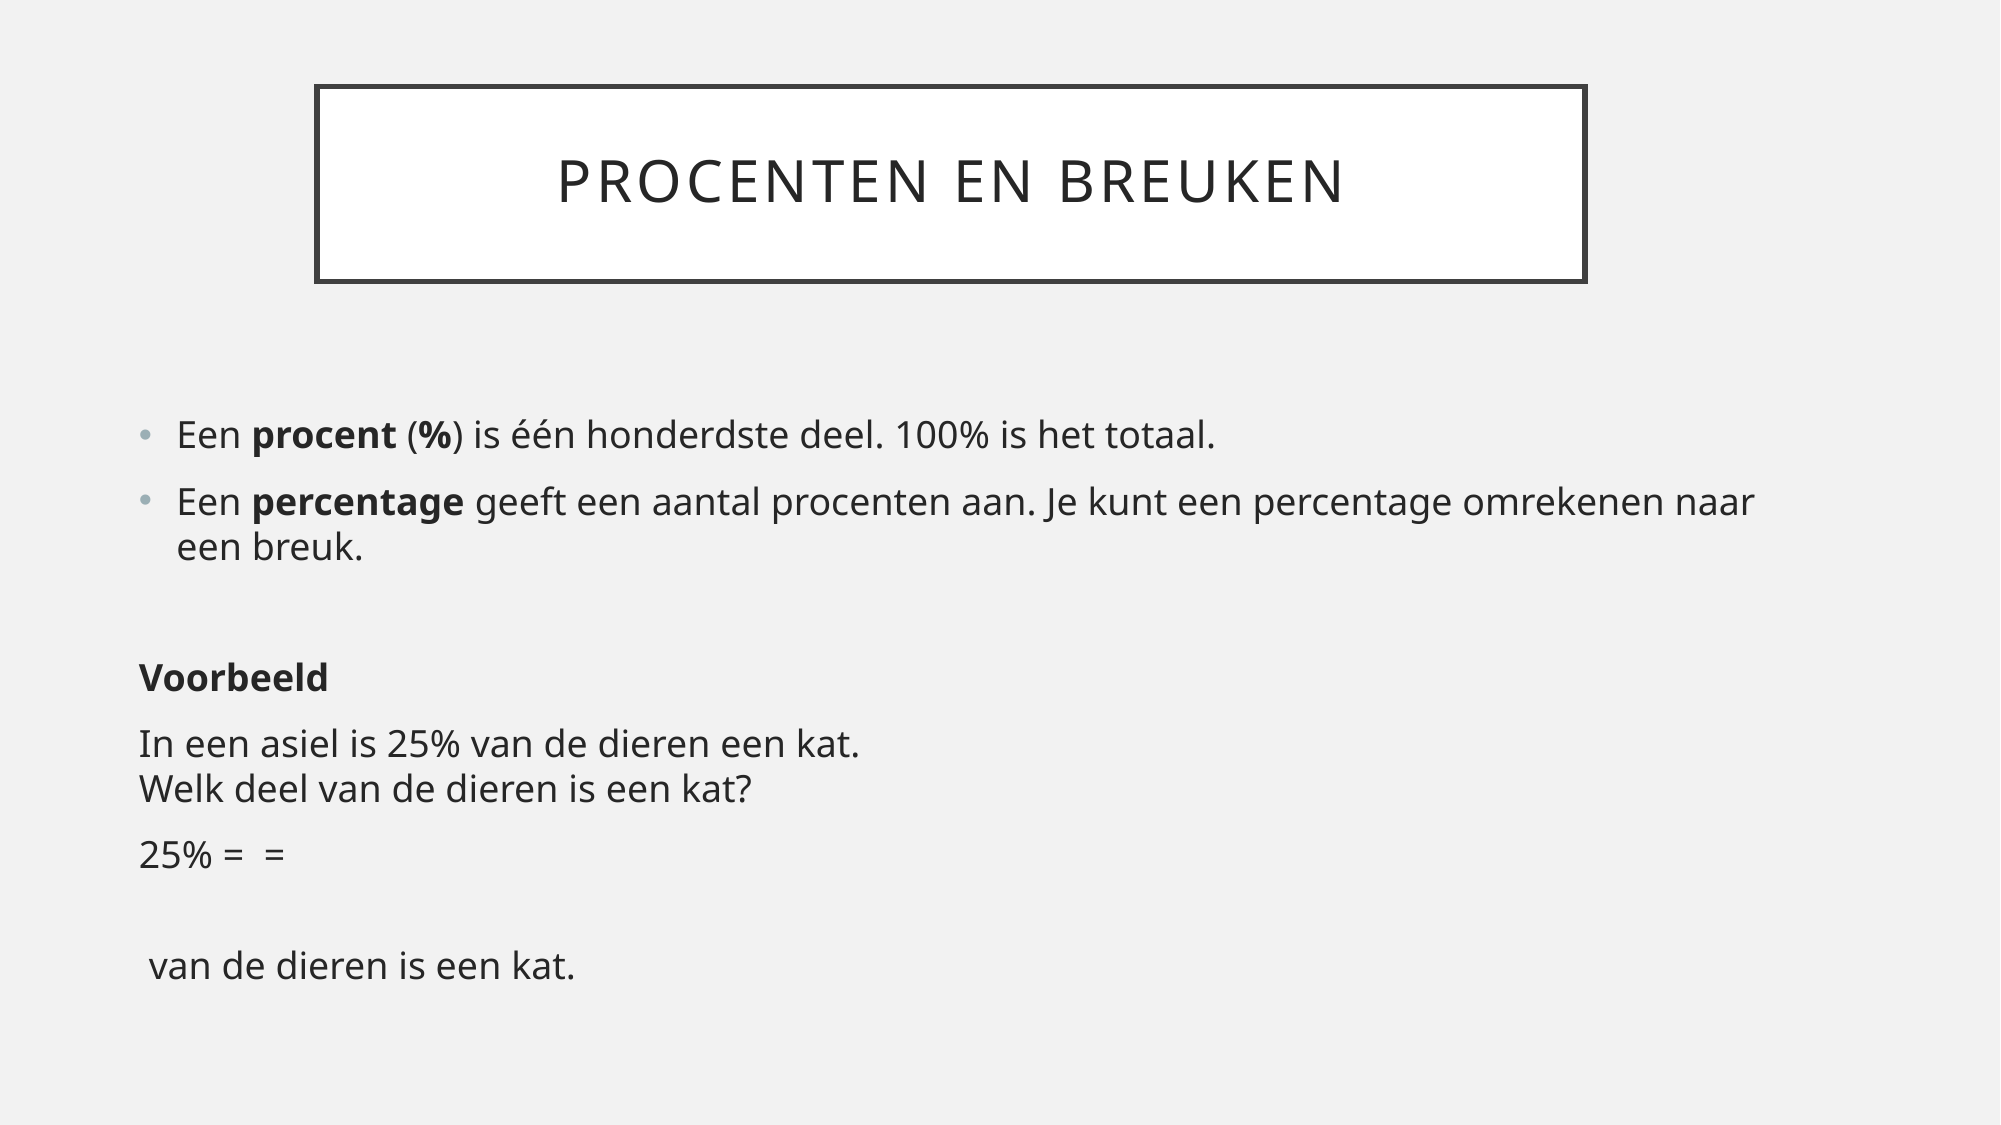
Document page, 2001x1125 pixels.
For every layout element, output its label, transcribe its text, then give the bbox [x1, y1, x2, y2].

title Procenten en breuken [314, 84, 1588, 284]
